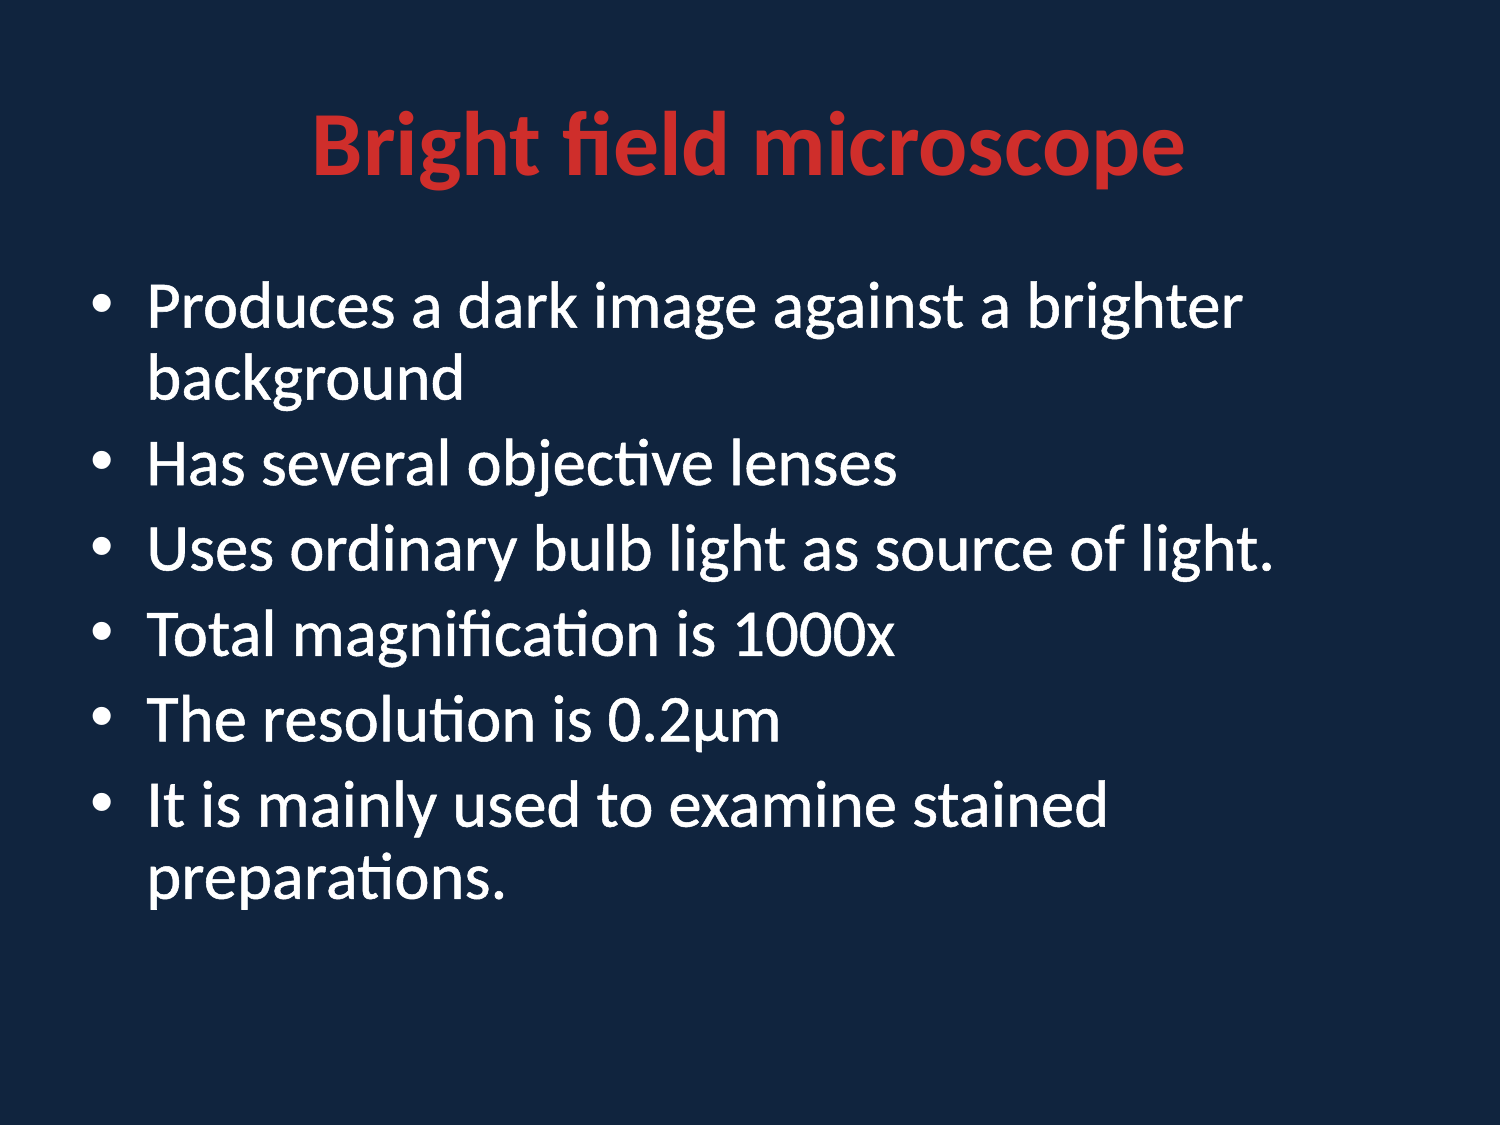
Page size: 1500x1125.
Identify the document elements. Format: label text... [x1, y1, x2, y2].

list Produces a dark image against a brighter background Has several objective lenses Uses ordinary bulb light as source of light. Total magnification is 1000x The resolution is 0.2µm It is mainly used to examine stained preparations. [75, 262, 1425, 1005]
title Bright field microscope [75, 45, 1425, 233]
